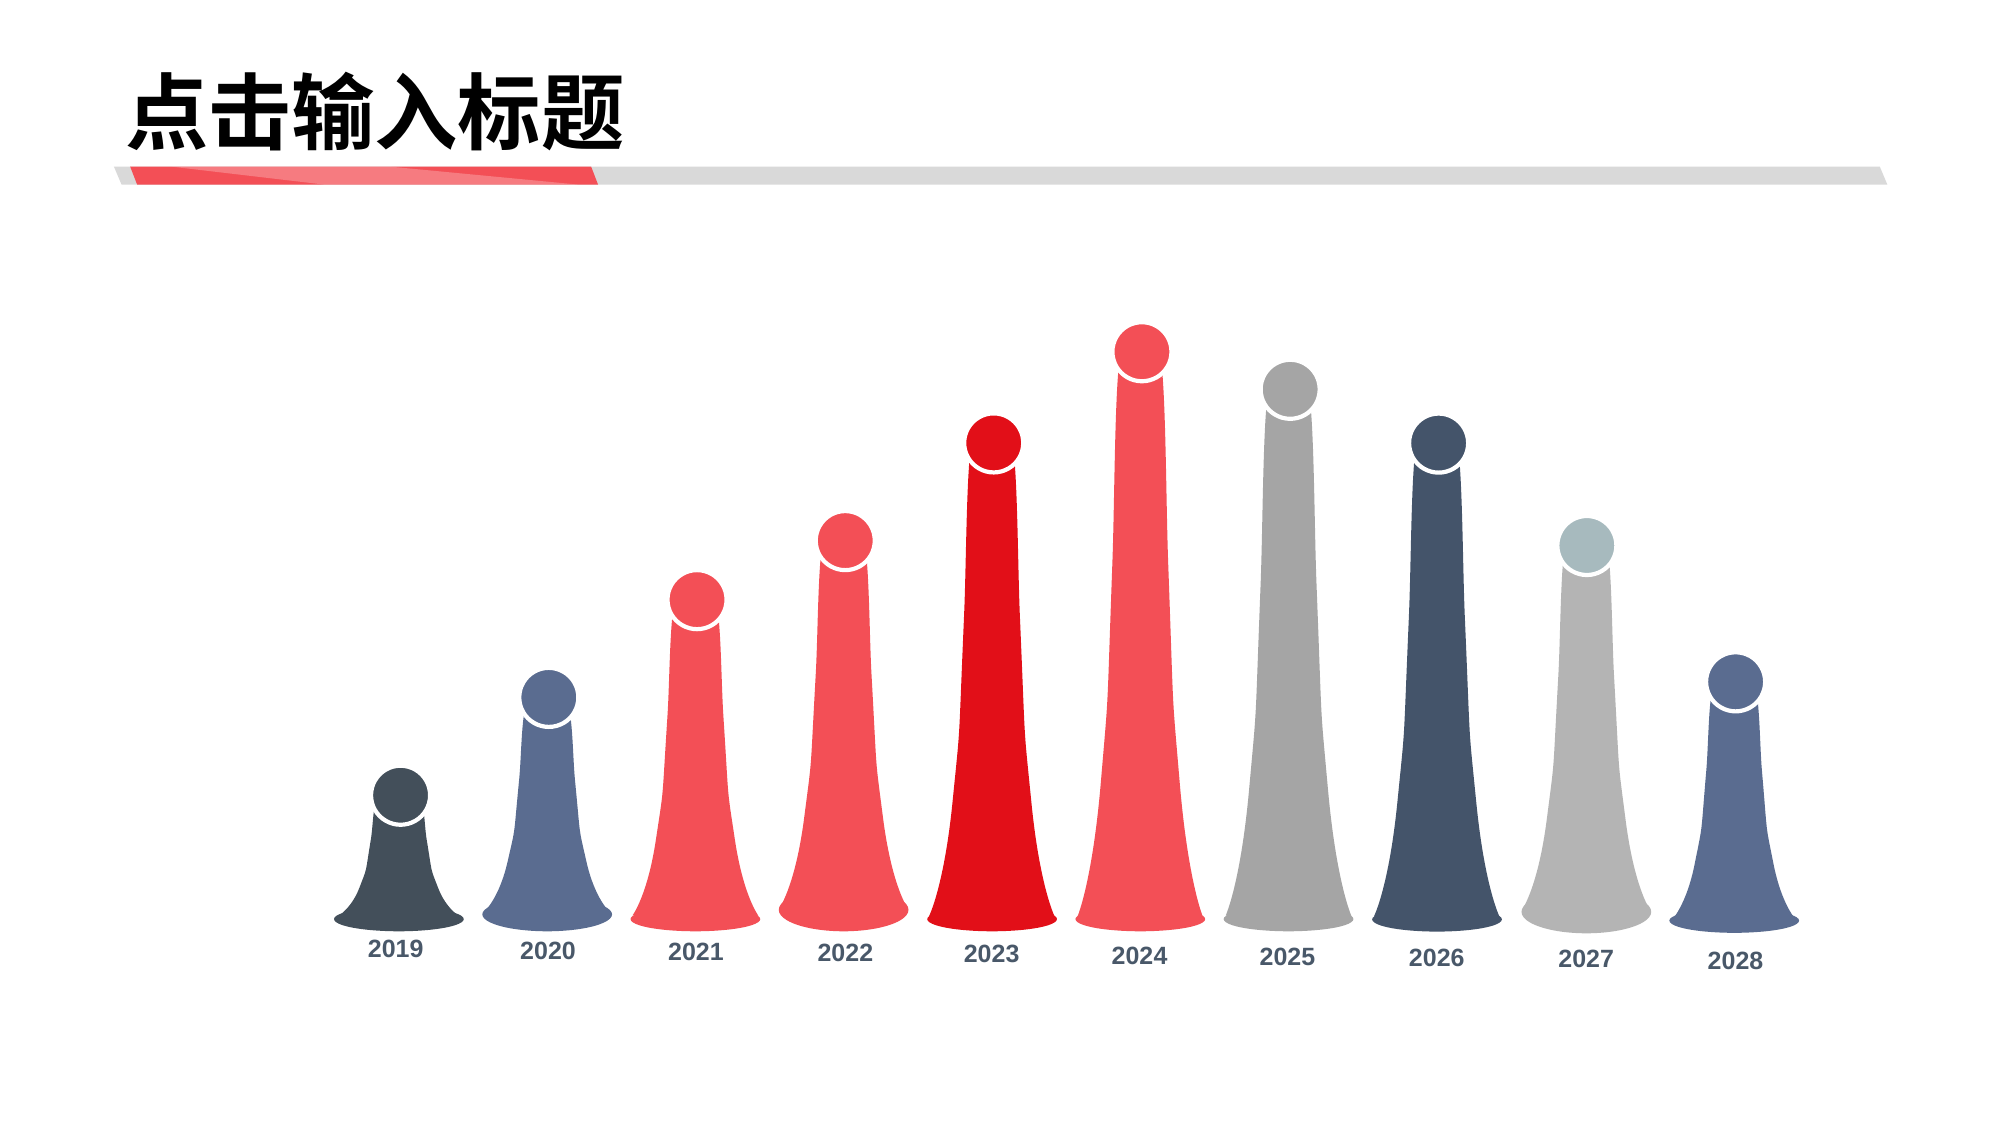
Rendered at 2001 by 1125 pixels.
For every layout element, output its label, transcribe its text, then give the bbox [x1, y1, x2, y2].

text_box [630, 570, 761, 932]
text_box 2026 [1370, 941, 1504, 990]
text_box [1521, 525, 1652, 934]
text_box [1372, 413, 1502, 932]
text_box 2025 [1221, 940, 1354, 989]
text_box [482, 667, 613, 932]
text_box 2023 [925, 937, 1059, 987]
text_box 2022 [779, 936, 912, 985]
text_box 2019 [329, 933, 463, 982]
text_box [1565, 515, 1609, 525]
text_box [1075, 322, 1206, 932]
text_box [333, 789, 464, 932]
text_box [778, 511, 909, 932]
text_box 2027 [1519, 942, 1653, 992]
text_box 2028 [1669, 944, 1803, 993]
text_box 2020 [481, 934, 615, 983]
text_box 2024 [1073, 939, 1207, 988]
text_box 2021 [629, 935, 763, 984]
title 点击输入标题 [109, 0, 1890, 169]
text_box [927, 413, 1057, 932]
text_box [1669, 652, 1800, 933]
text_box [1223, 359, 1354, 932]
text_box [371, 765, 430, 789]
